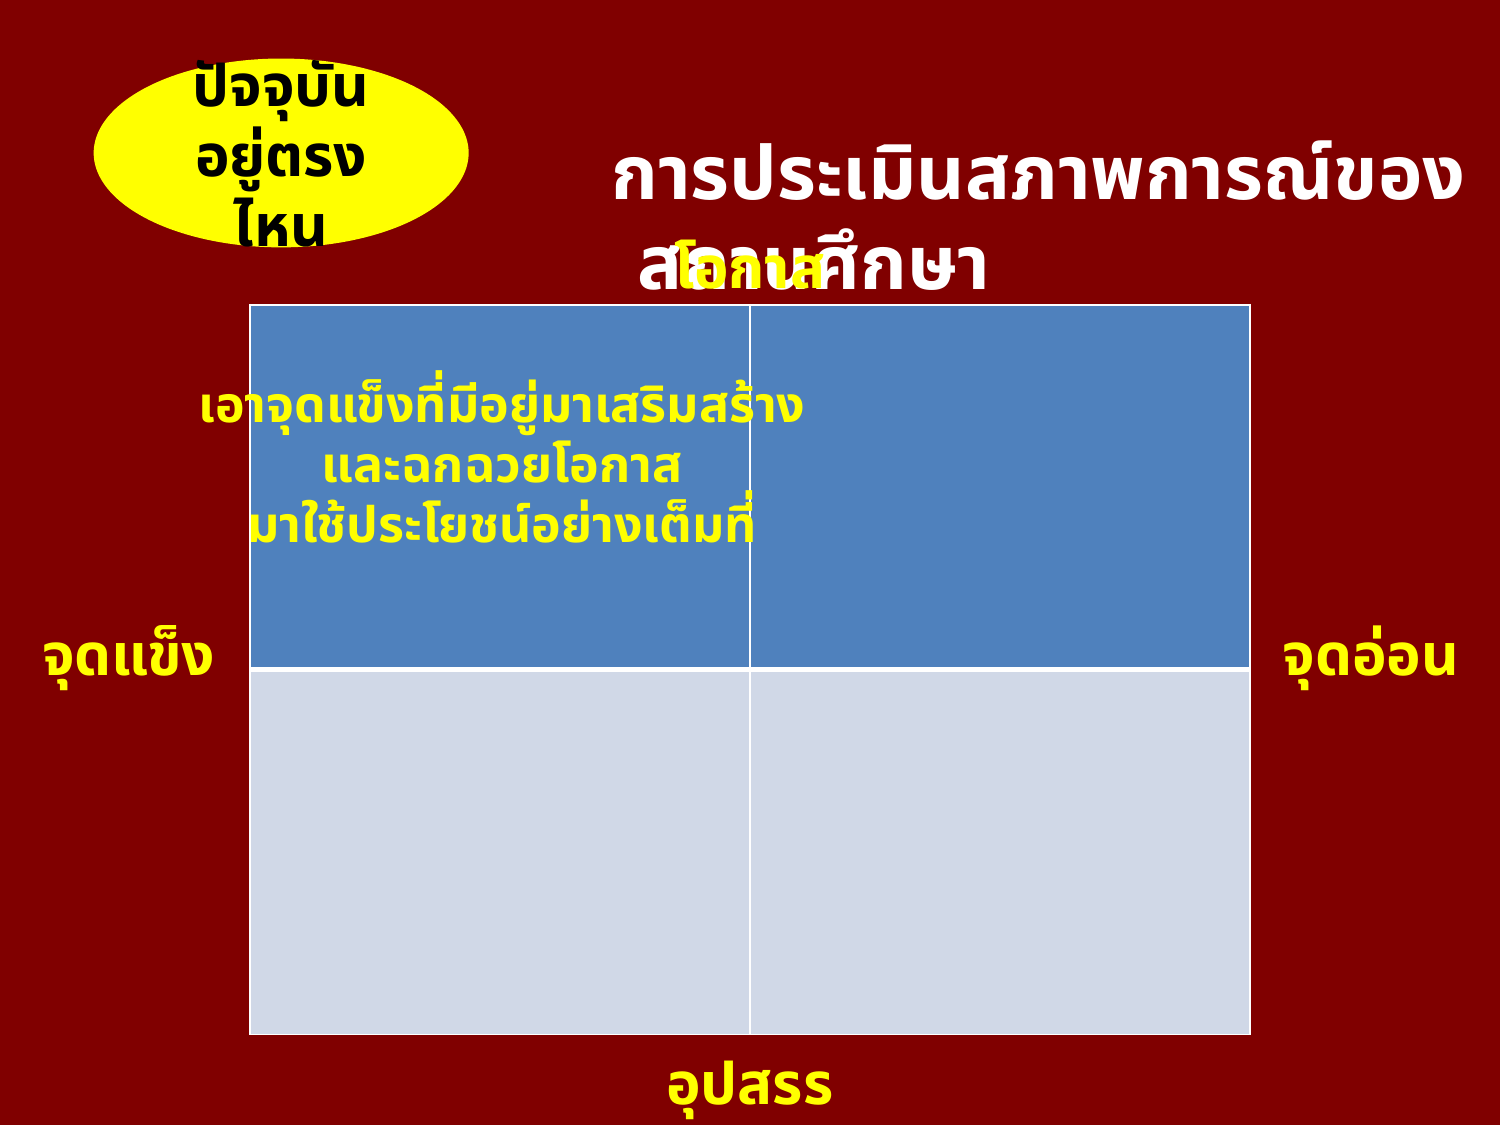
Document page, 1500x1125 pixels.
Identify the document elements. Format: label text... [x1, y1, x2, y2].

table_header [251, 561, 749, 667]
text_box อุปสรรค [644, 1039, 856, 1125]
text_box ปัจจุบันอยู่ตรงไหน [91, 56, 471, 250]
table_header [251, 306, 749, 365]
table_cell [251, 672, 749, 1034]
table_header [751, 306, 1249, 667]
text_box โอกาส [644, 222, 856, 308]
text_box การประเมินสภาพการณ์ของสถานศึกษา [128, 117, 1500, 312]
text_box จุดอ่อน [1265, 609, 1477, 695]
text_box เอาจุดแข็งที่มีอยู่มาเสริมสร้าง และฉกฉวยโอกาส มาใช้ประโยชน์อย่างเต็มที่ [183, 365, 821, 561]
text_box จุดแข็ง [23, 609, 235, 695]
table_cell [751, 672, 1249, 1034]
